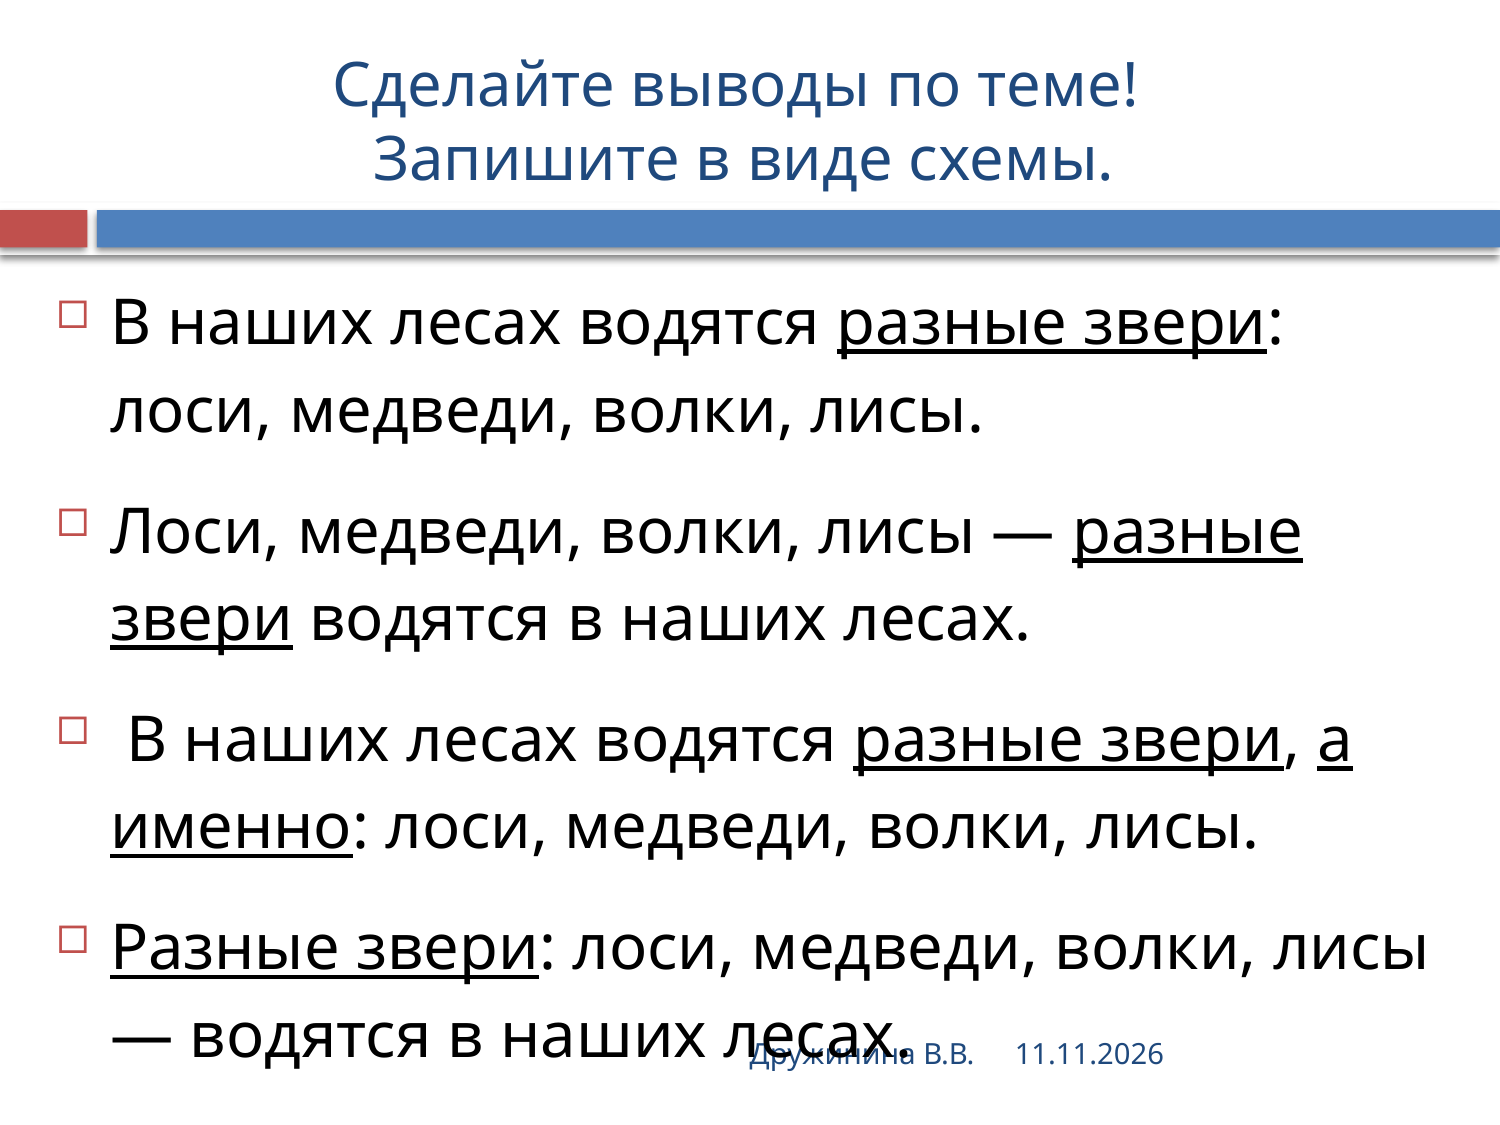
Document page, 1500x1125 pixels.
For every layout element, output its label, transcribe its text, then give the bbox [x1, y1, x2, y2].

list В наших лесах водятся разные звери: лоси, медведи, волки, лисы. Лоси, медведи, волки, лисы — разные звери водятся в наших лесах. В наших лесах водятся разные звери, а именно: лоси, медведи, волки, лисы. Разные звери: лоси, медведи, волки, лисы — водятся в наших лесах. [41, 262, 1447, 1083]
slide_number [999, 1025, 1438, 1085]
footer Дружинина В.В. [99, 1024, 990, 1085]
title Сделайте выводы по теме! Запишите в виде схемы. [29, 37, 1459, 200]
